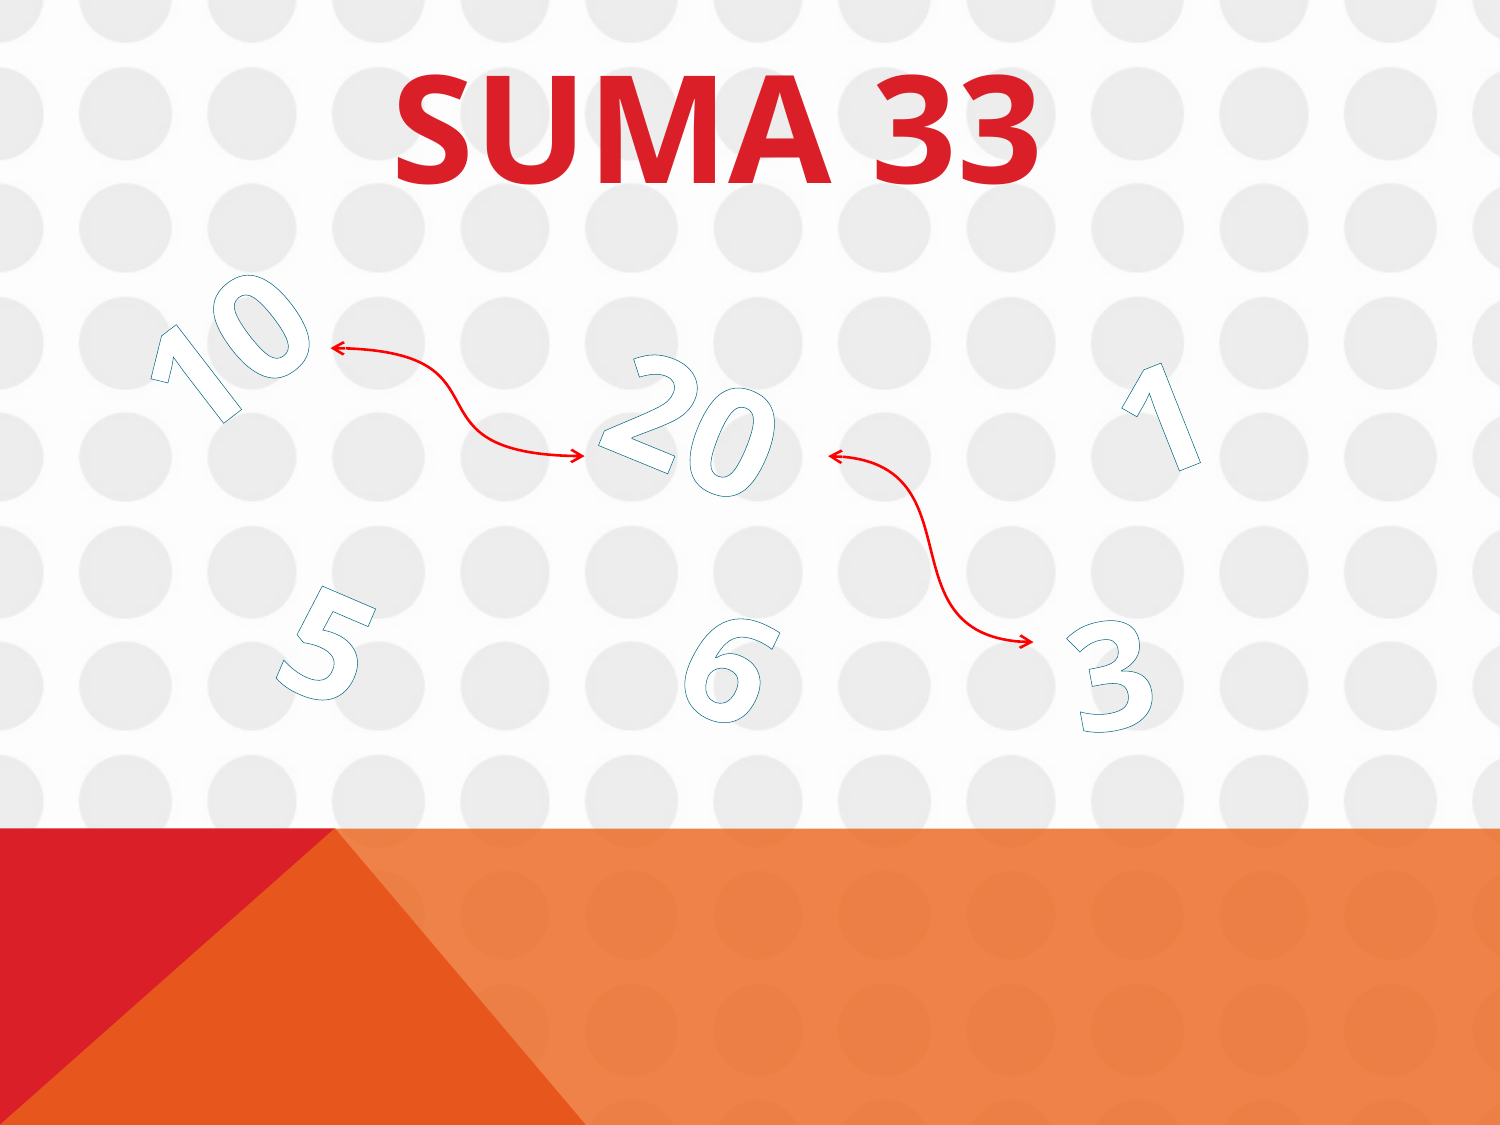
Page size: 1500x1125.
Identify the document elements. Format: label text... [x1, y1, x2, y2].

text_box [330, 347, 585, 457]
text_box 20 [564, 291, 825, 549]
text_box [827, 455, 1034, 643]
text_box 10 [84, 208, 350, 486]
text_box 5 [239, 528, 423, 754]
text_box 6 [637, 549, 822, 776]
text_box 3 [1038, 562, 1185, 776]
title Suma 33 [100, 78, 1335, 169]
text_box 1 [1071, 301, 1251, 526]
